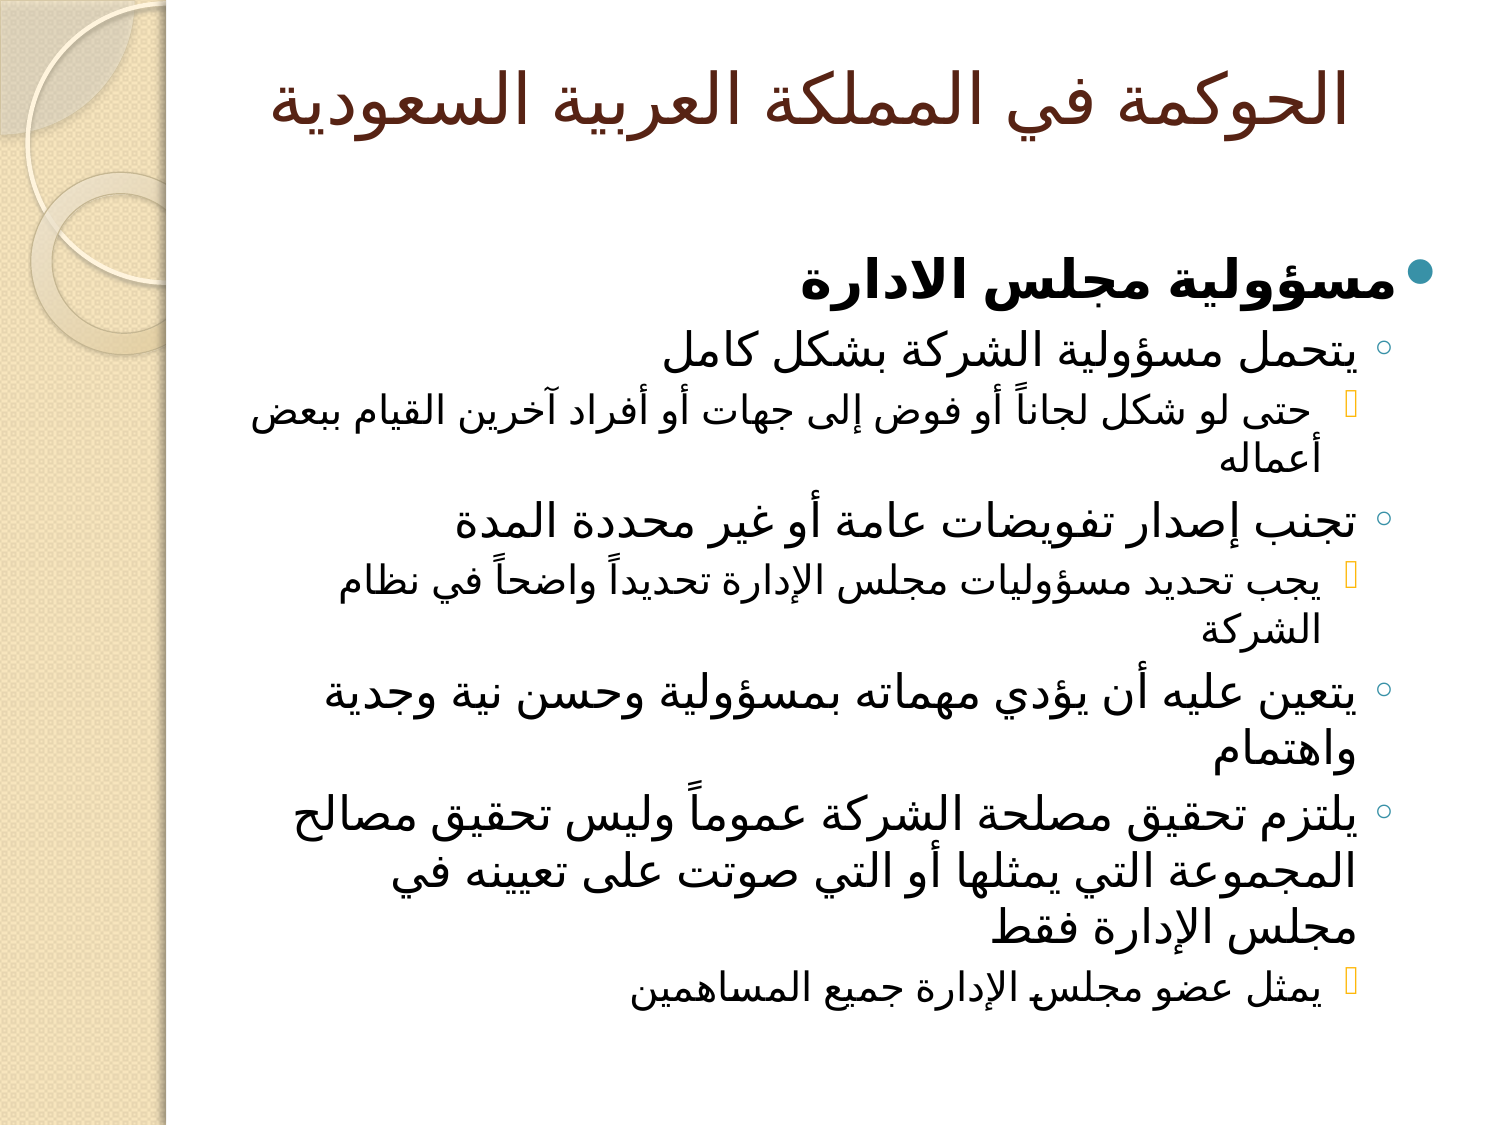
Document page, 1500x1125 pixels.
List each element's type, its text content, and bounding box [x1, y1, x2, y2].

list مسؤولية مجلس الادارة يتحمل مسؤولية الشركة بشكل كامل حتى لو شكل لجاناً أو فوض إلى جهات أو أفراد آخرين القيام ببعض أعماله تجنب إصدار تفويضات عامة أو غير محددة المدة يجب تحديد مسؤوليات مجلس الإدارة تحديداً واضحاً في نظام الشركة يتعين عليه أن يؤدي مهماته بمسؤولية وحسن نية وجدية واهتمام يلتزم تحقيق مصلحة الشركة عموماً وليس تحقيق مصالح المجموعة التي يمثلها أو التي صوتت على تعيينه في مجلس الإدارة فقط يمثل عضو مجلس الإدارة جميع المساهمين [235, 237, 1466, 1025]
title الحوكمة في المملكة العربية السعودية [235, 45, 1466, 233]
